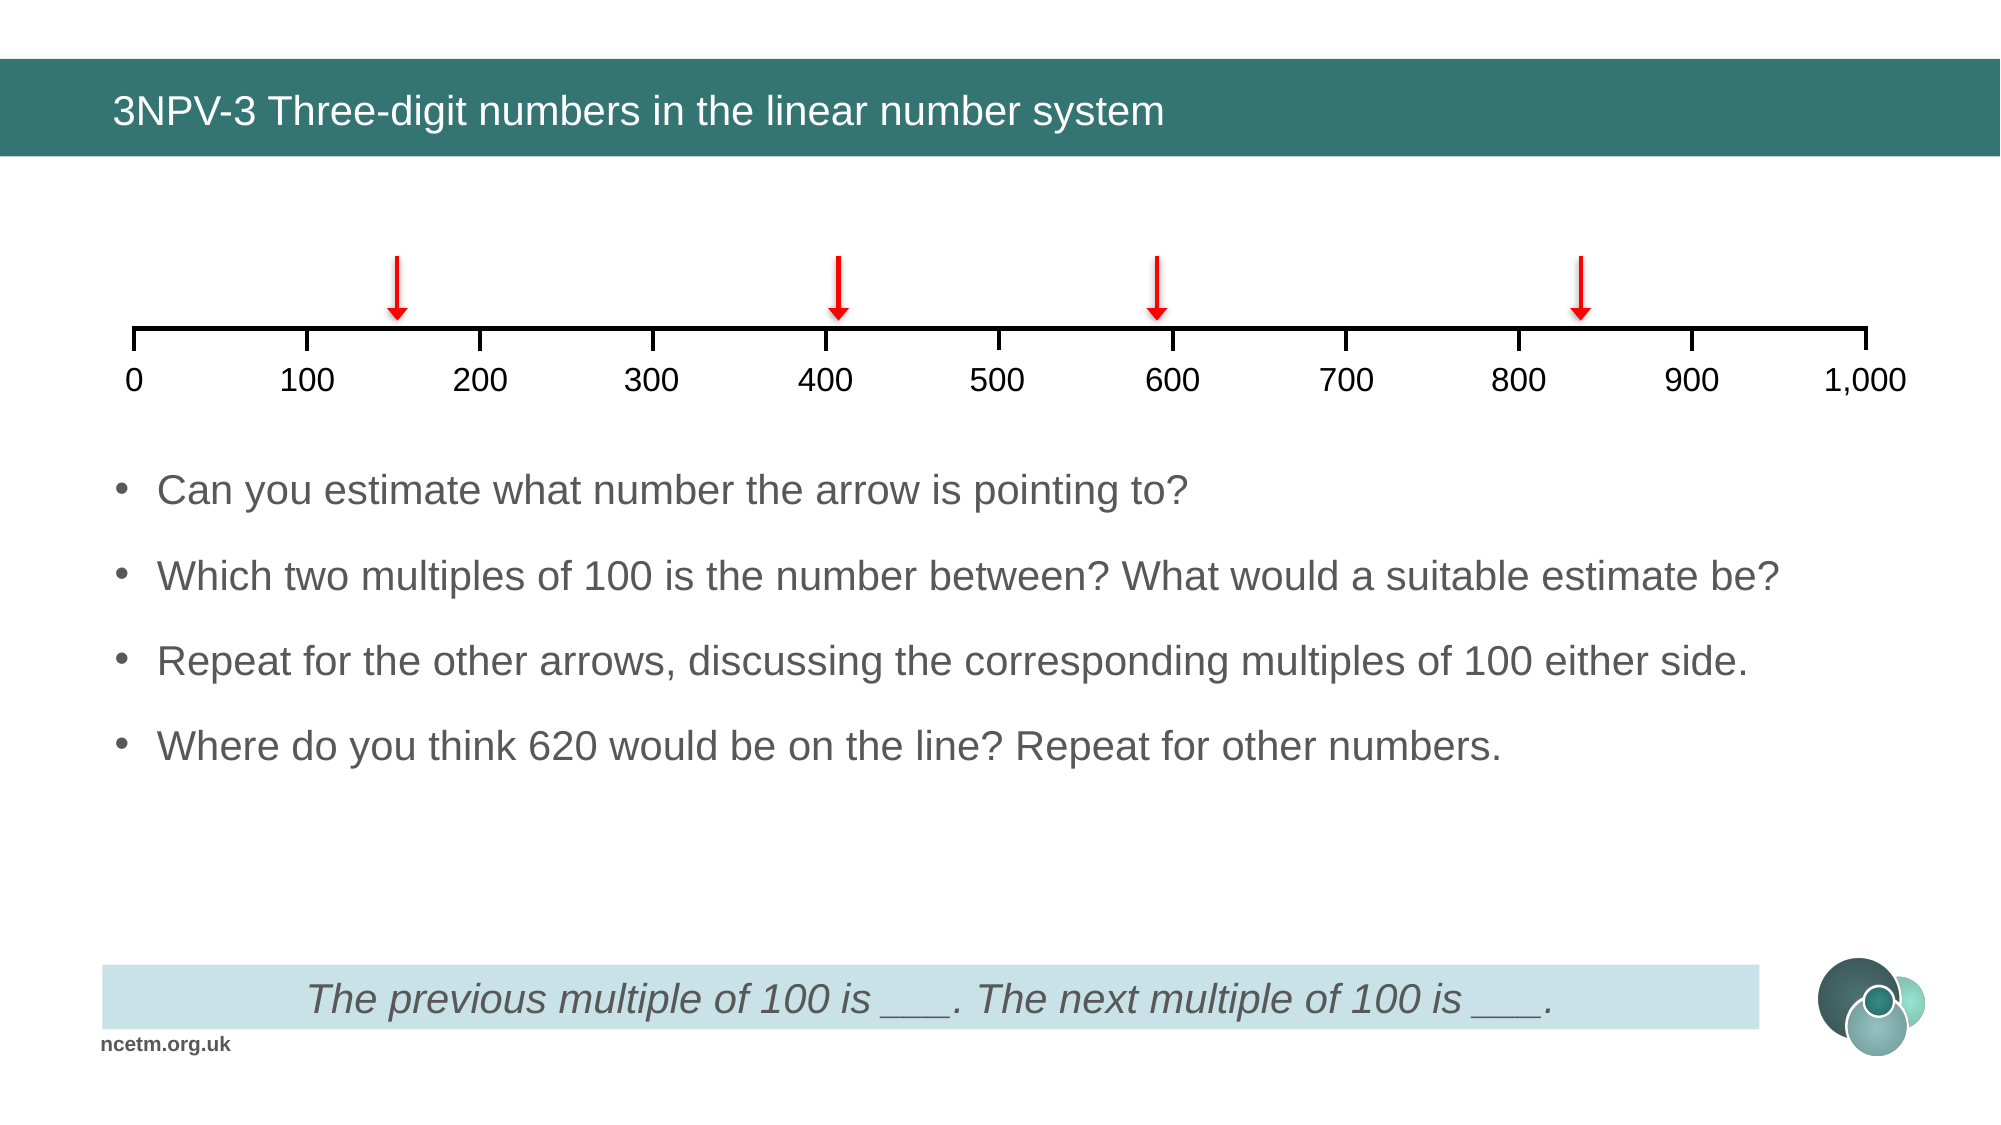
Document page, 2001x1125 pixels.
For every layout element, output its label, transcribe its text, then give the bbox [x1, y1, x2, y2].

text_box Can you estimate what number the arrow is pointing to? Which two multiples of 100 is the number between? What would a suitable estimate be? Repeat for the other arrows, discussing the corresponding multiples of 100 either side. Where do you think 620 would be on the line? Repeat for other numbers. [99, 446, 1898, 816]
title 3NPV-3 Three-digit numbers in the linear number system [97, 76, 1945, 147]
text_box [78, 325, 2000, 407]
text_box The previous multiple of 100 is ___. The next multiple of 100 is ___. [102, 964, 1760, 1030]
picture [1818, 958, 1925, 1056]
